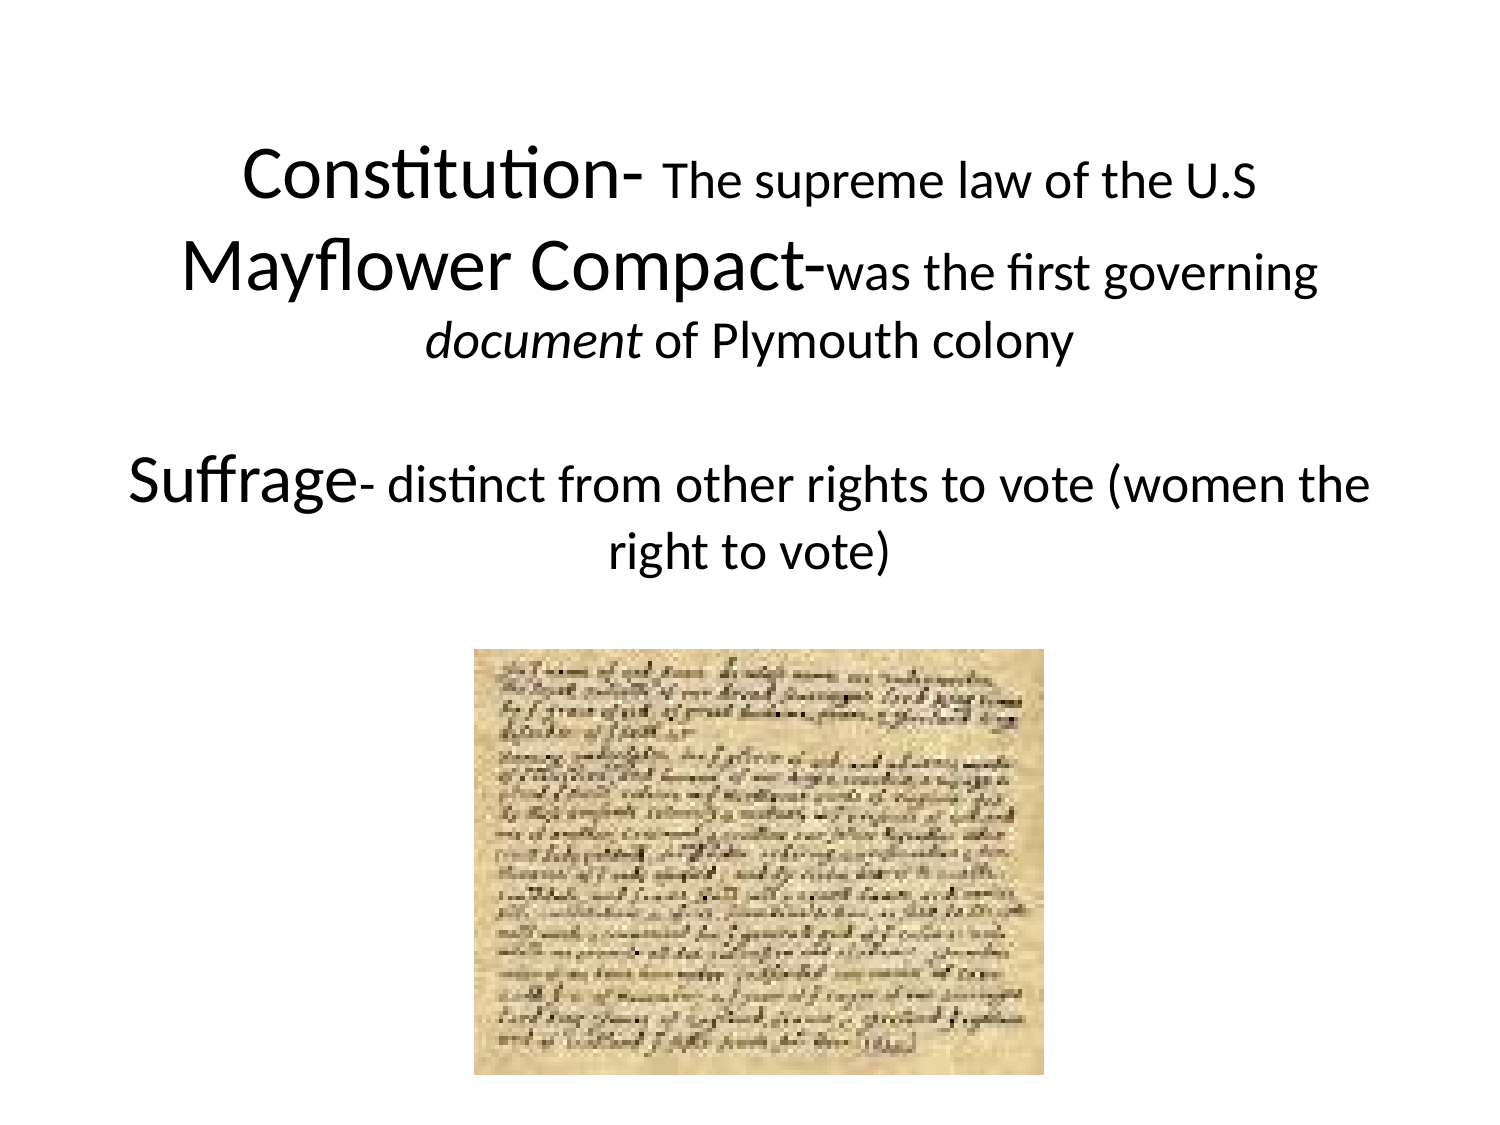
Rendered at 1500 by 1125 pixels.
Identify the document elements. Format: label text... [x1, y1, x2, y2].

title Constitution- The supreme law of the U.S Mayflower Compact-was the first governing document of Plymouth colony Suffrage- distinct from other rights to vote (women the right to vote) [112, 112, 1388, 591]
picture [474, 649, 1044, 1075]
